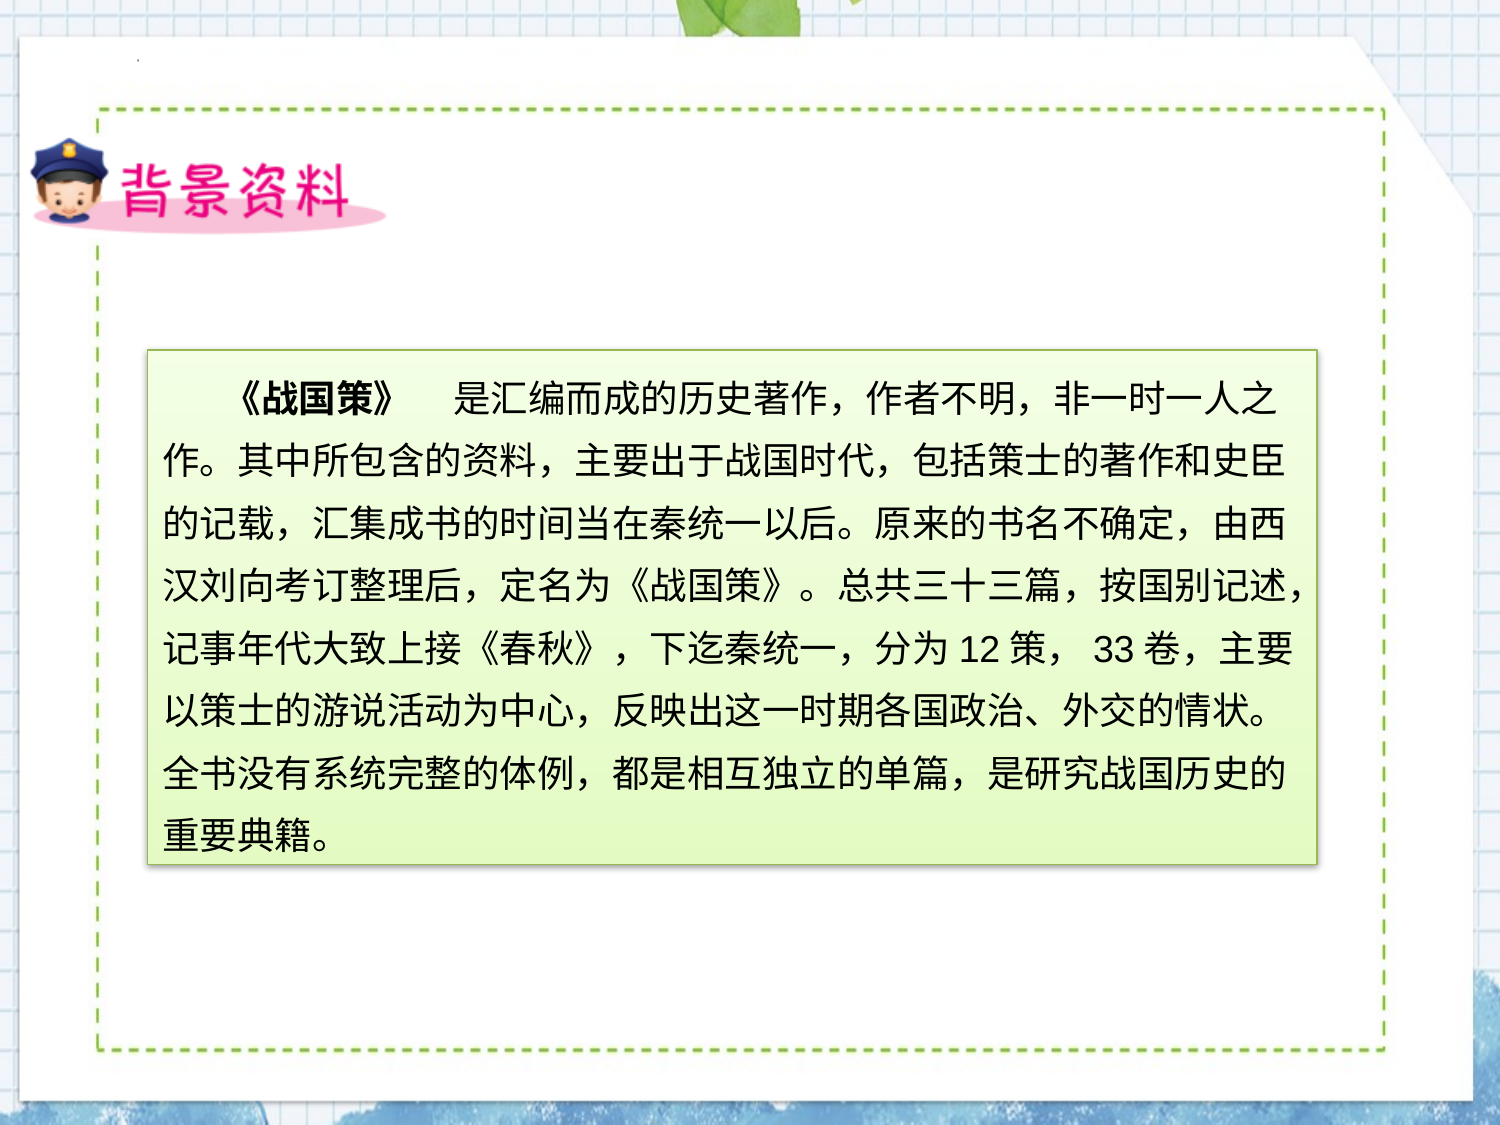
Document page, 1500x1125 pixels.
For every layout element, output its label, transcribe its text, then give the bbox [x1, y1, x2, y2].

text_box 《战国策》 是汇编而成的历史著作，作者不明，非一时一人之作。其中所包含的资料，主要出于战国时代，包括策士的著作和史臣的记载，汇集成书的时间当在秦统一以后。原来的书名不确定，由西汉刘向考订整理后，定名为《战国策》。总共三十三篇，按国别记述，记事年代大致上接《春秋》，下迄秦统一，分为12策，33卷，主要以策士的游说活动为中心，反映出这一时期各国政治、外交的情状。全书没有系统完整的体例，都是相互独立的单篇，是研究战国历史的重要典籍。 [147, 349, 1318, 865]
picture [0, 0, 1500, 1125]
